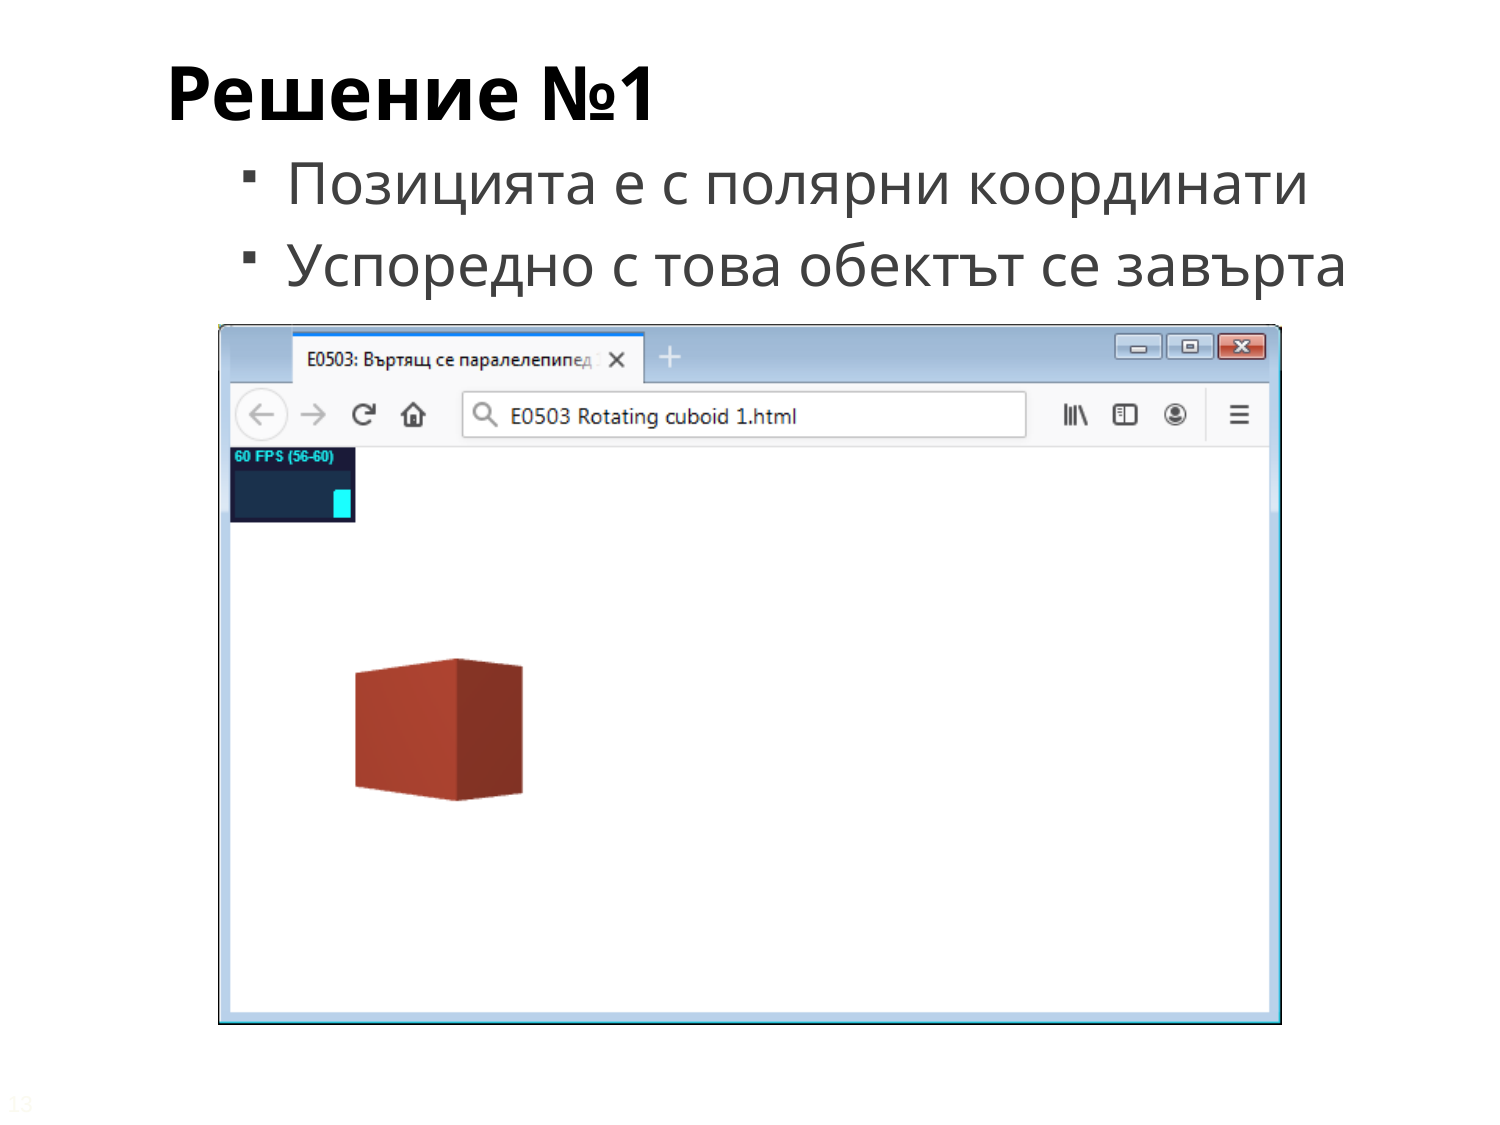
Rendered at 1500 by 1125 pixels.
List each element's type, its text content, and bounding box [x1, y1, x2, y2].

picture [218, 324, 1282, 1026]
list Решение №1 Позицията е с полярни координати Успоредно с това обектът се завърта [150, 37, 1488, 1113]
